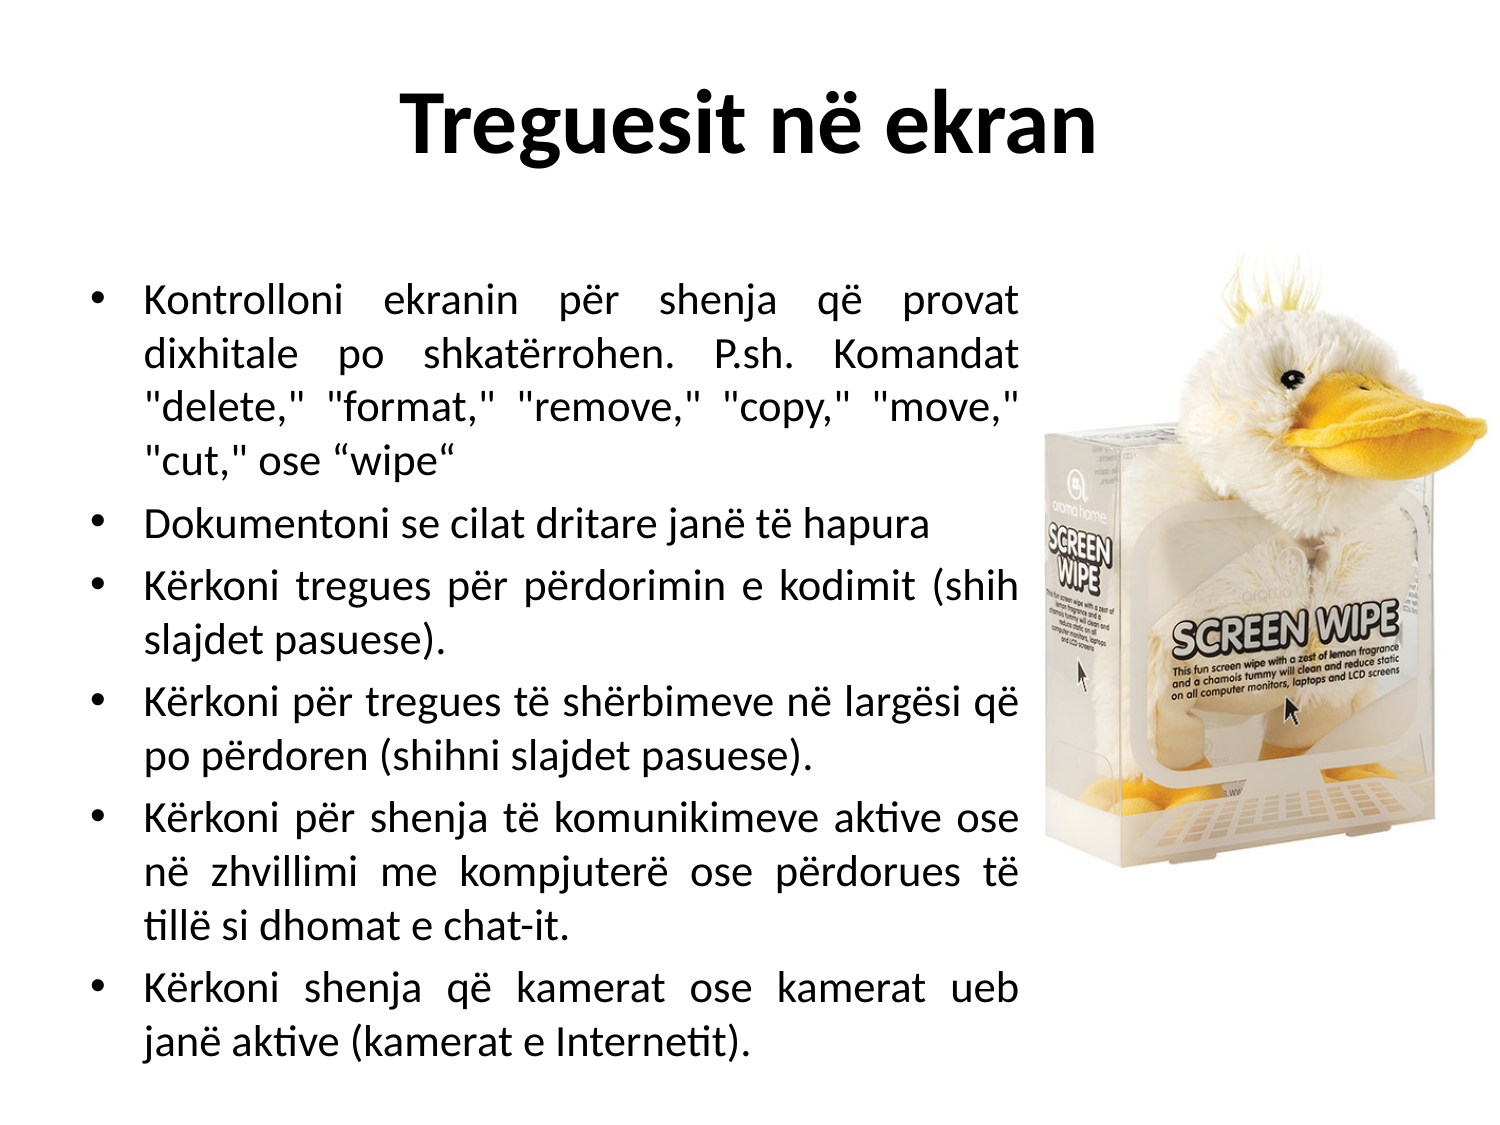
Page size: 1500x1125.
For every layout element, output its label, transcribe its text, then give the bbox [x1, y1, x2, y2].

title Treguesit në ekran [75, 45, 1425, 188]
picture [1044, 239, 1492, 873]
list Kontrolloni ekranin për shenja që provat dixhitale po shkatërrohen. P.sh. Komandat "delete," "format," "remove," "copy," "move," "cut," ose “wipe“ Dokumentoni se cilat dritare janë të hapura Kërkoni tregues për përdorimin e kodimit (shih slajdet pasuese). Kërkoni për tregues të shërbimeve në largësi që po përdoren (shihni slajdet pasuese). Kërkoni për shenja të komunikimeve aktive ose në zhvillimi me kompjuterë ose përdorues të tillë si dhomat e chat-it. Kërkoni shenja që kamerat ose kamerat ueb janë aktive (kamerat e Internetit). [75, 262, 1036, 1097]
